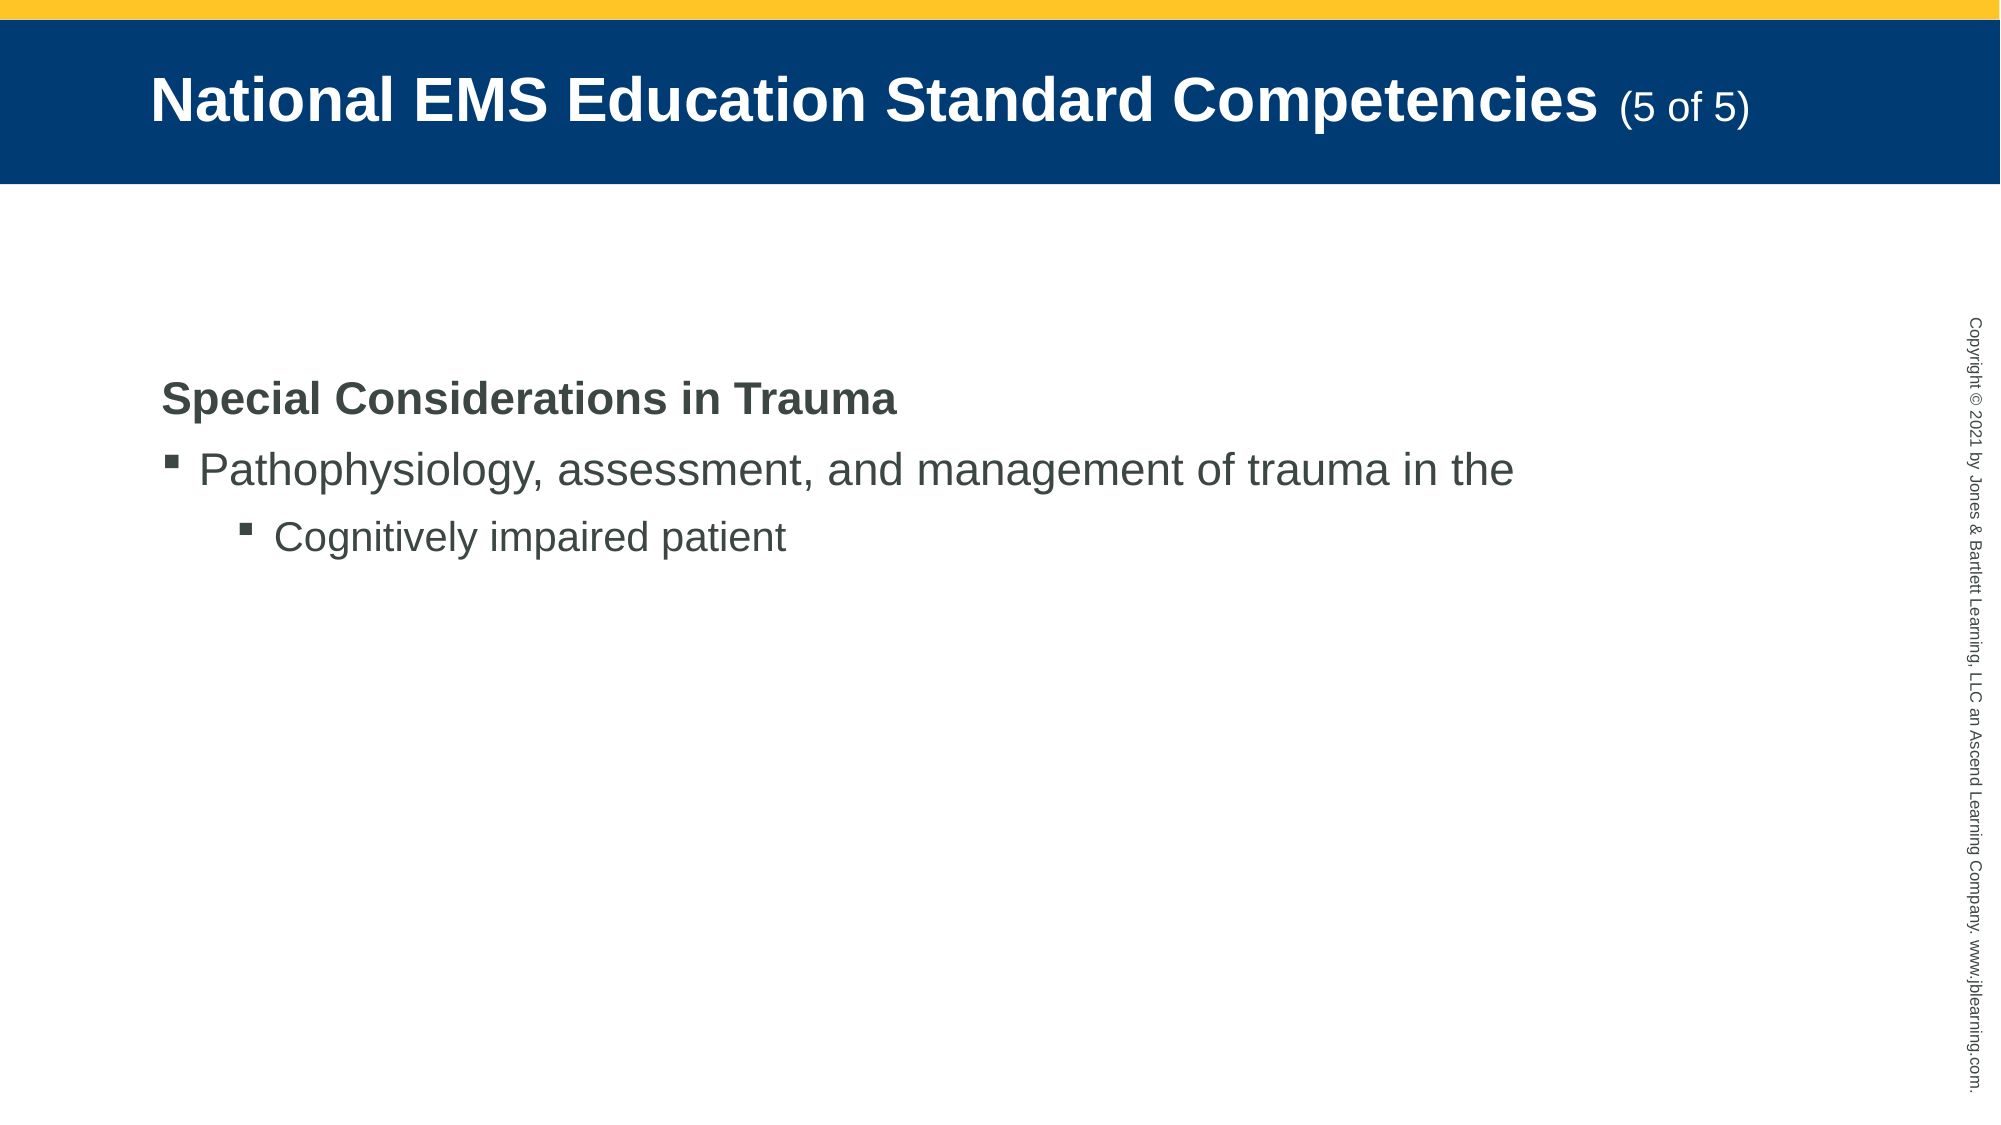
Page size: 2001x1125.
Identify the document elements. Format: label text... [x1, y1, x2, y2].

list Special Considerations in Trauma Pathophysiology, assessment, and management of trauma in the Cognitively impaired patient [146, 361, 1859, 1016]
title National EMS Education Standard Competencies (5 of 5) [0, 19, 2000, 185]
